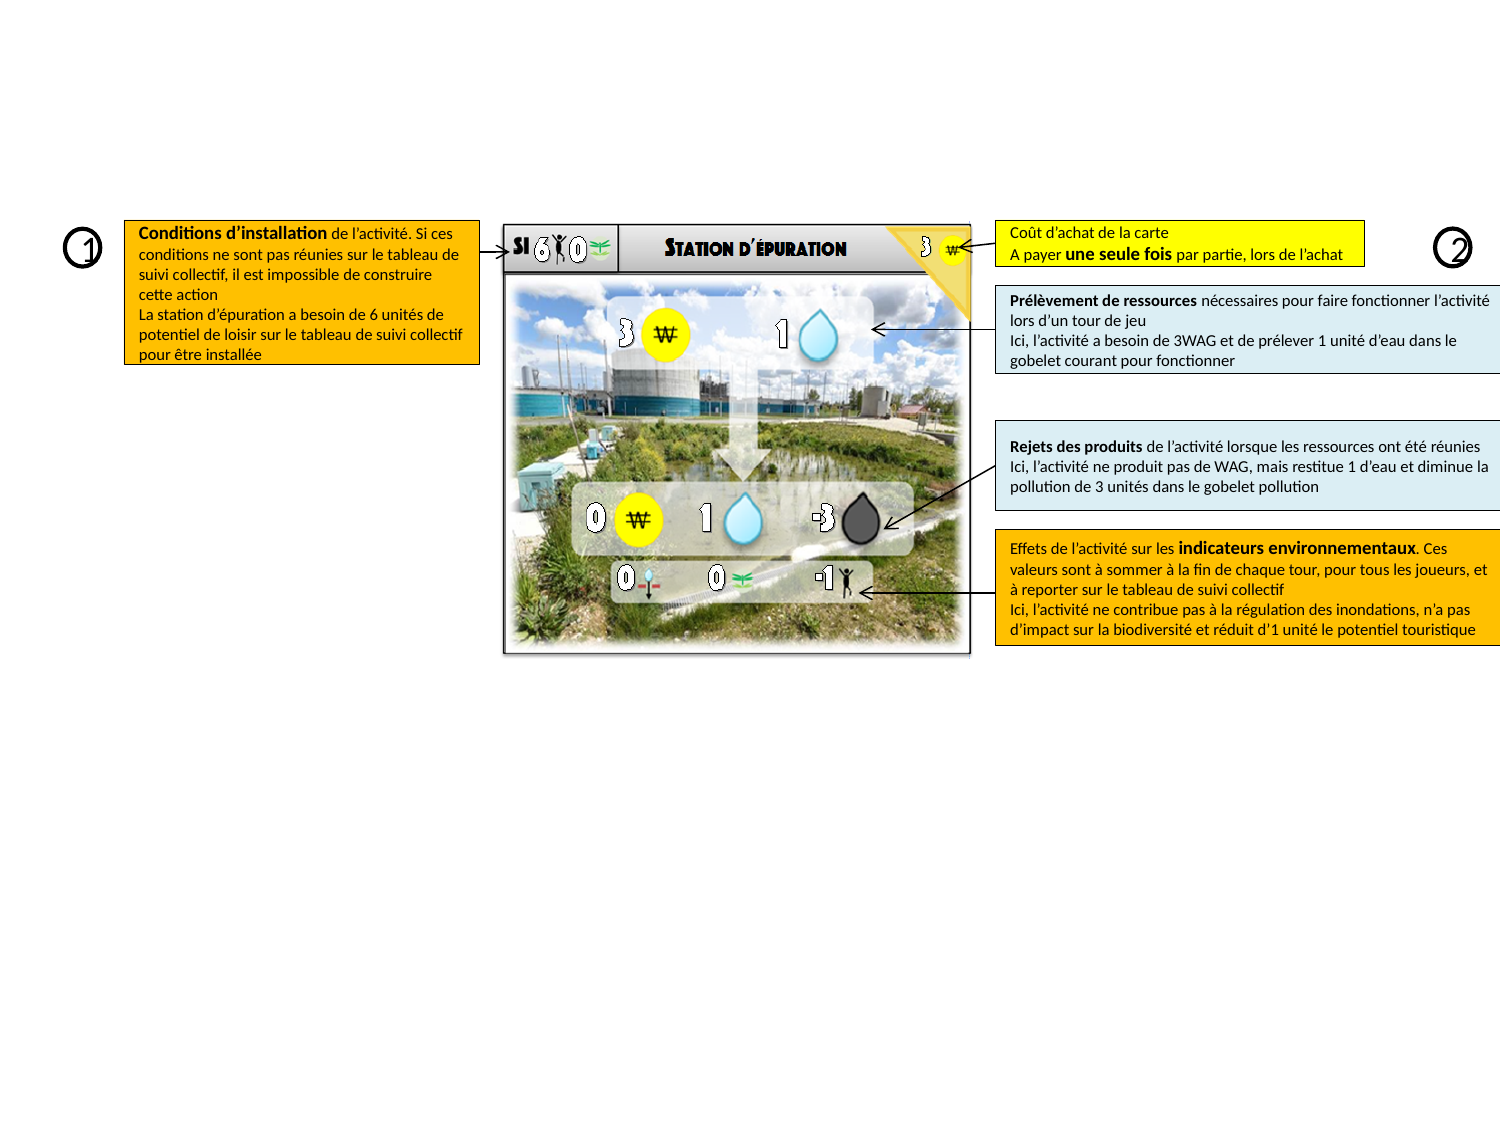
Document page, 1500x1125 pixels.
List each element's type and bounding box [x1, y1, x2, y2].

text_box [64, 219, 1500, 659]
